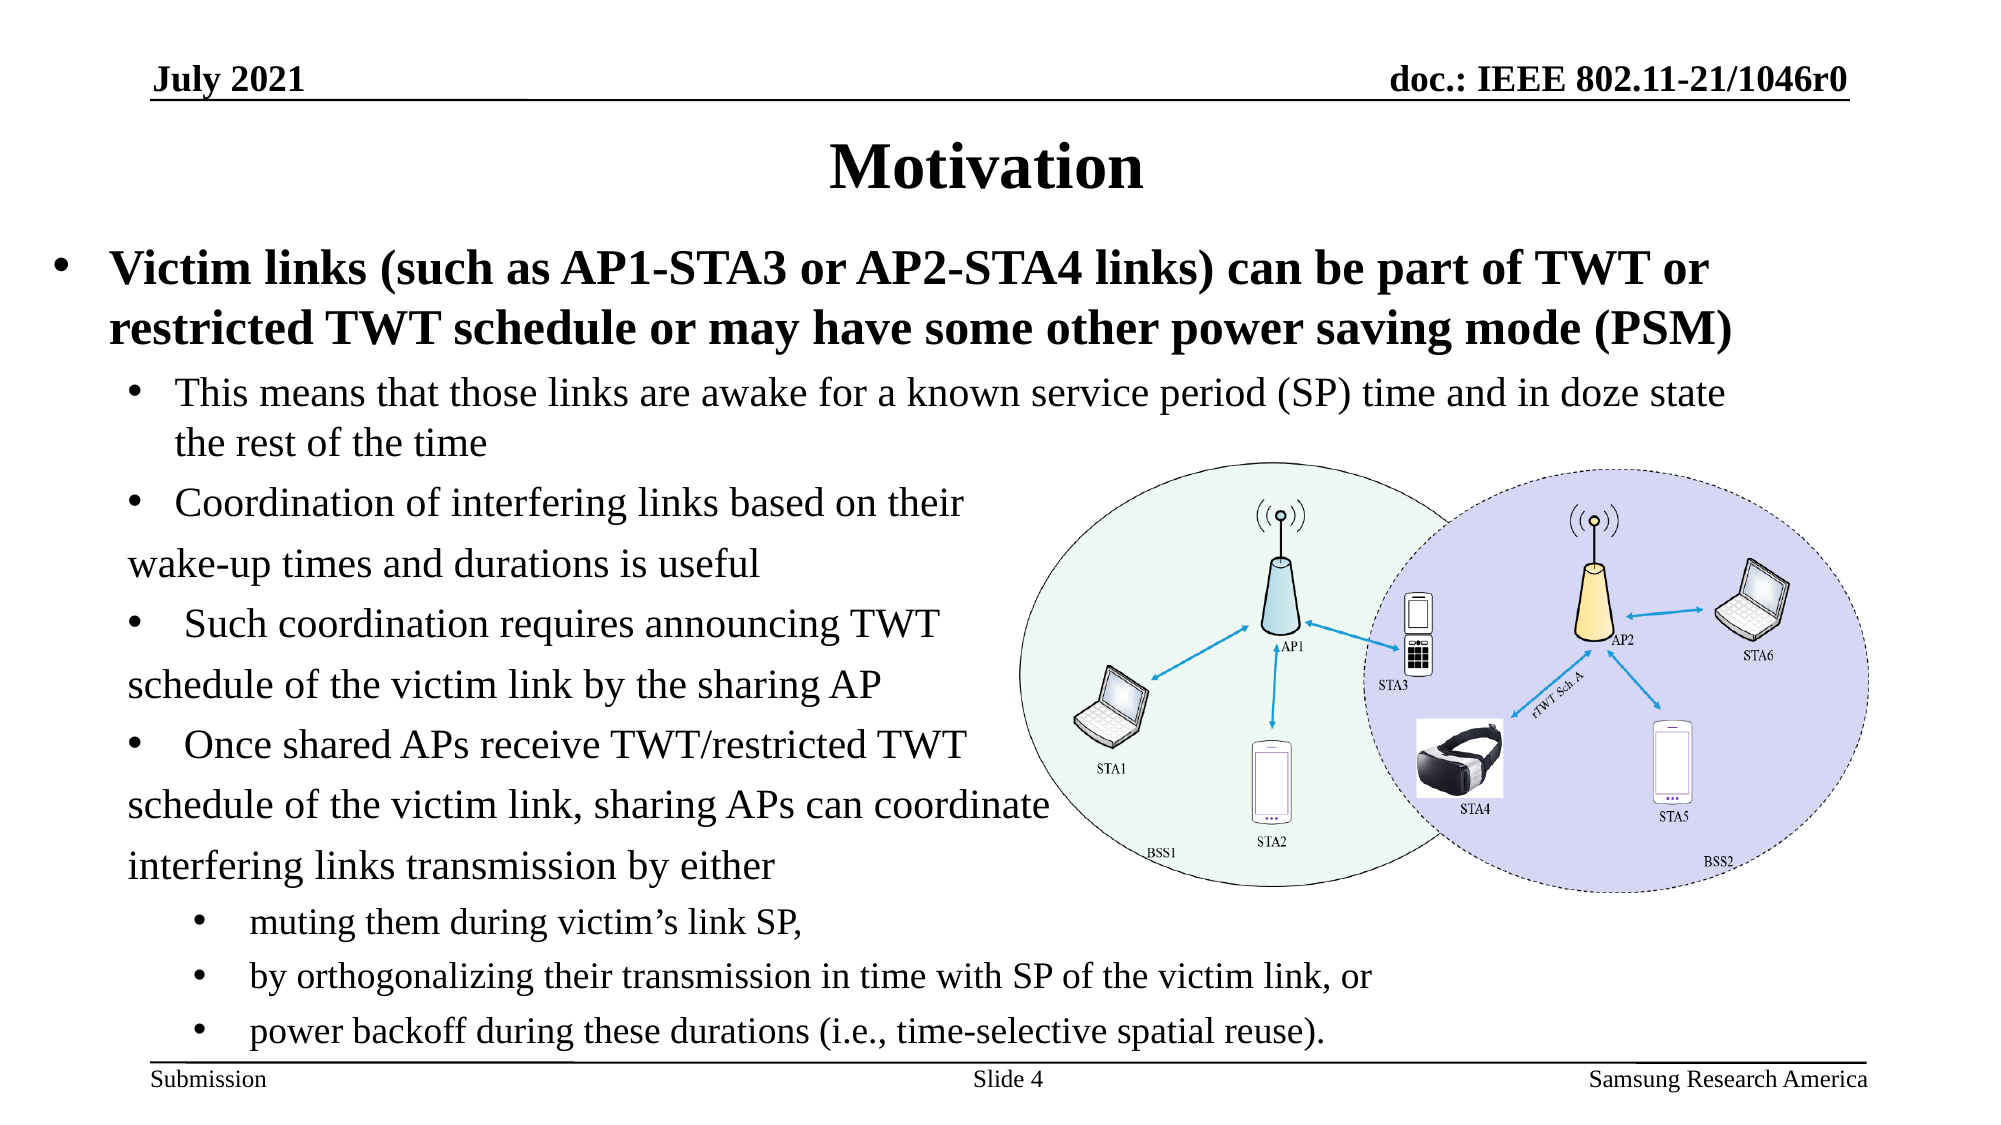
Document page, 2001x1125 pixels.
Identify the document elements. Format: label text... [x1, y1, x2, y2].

slide_number Slide 4 [950, 1061, 1067, 1123]
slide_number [152, 54, 563, 100]
list Victim links (such as AP1-STA3 or AP2-STA4 links) can be part of TWT or restricted TWT schedule or may have some other power saving mode (PSM) This means that those links are awake for a known service period (SP) time and in doze state the rest of the time Coordination of interfering links based on their wake-up times and durations is useful Such coordination requires announcing TWT schedule of the victim link by the sharing AP Once shared APs receive TWT/restricted TWT schedule of the victim link, sharing APs can coordinate interfering links transmission by either muting them during victim’s link SP, by orthogonalizing their transmission in time with SP of the victim link, or power backoff during these durations (i.e., time-selective spatial reuse). [37, 226, 1801, 1051]
picture [1019, 462, 1869, 893]
title Motivation [137, 74, 1838, 250]
footer Samsung Research America [1171, 1061, 1869, 1093]
